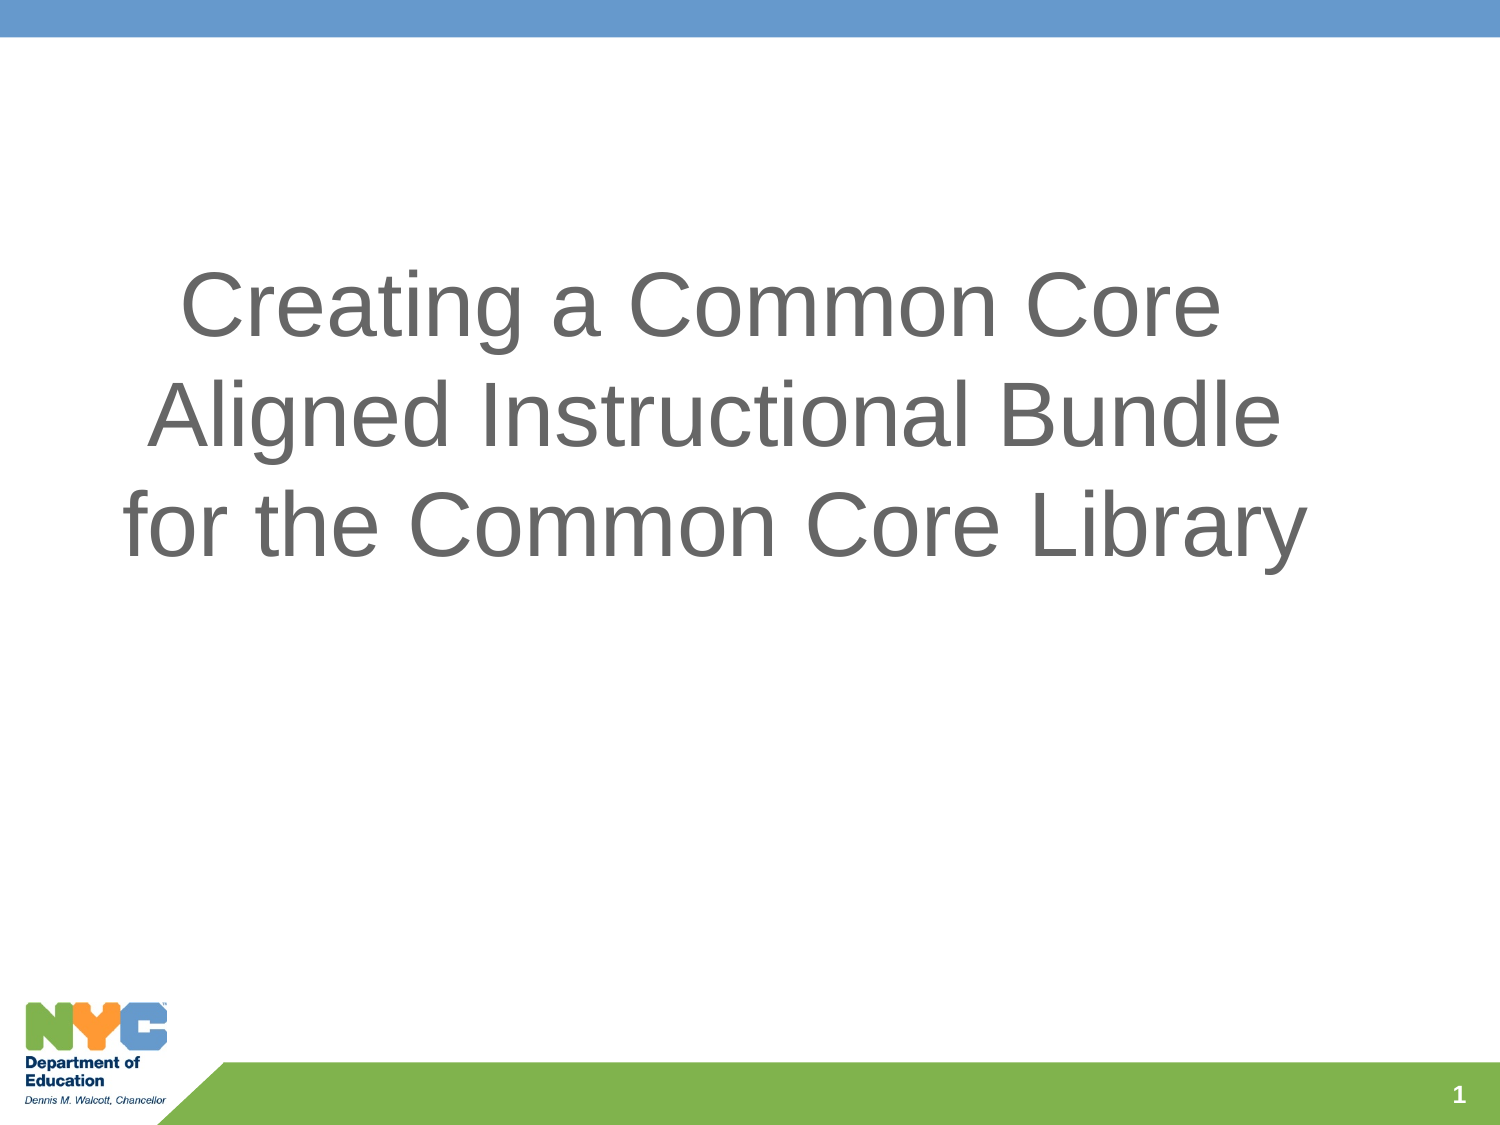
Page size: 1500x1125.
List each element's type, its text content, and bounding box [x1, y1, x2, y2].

list Creating a Common Core Aligned Instructional Bundle for the Common Core Library [64, 237, 1340, 913]
picture [24, 1002, 167, 1105]
slide_number 1 [1318, 1070, 1482, 1109]
